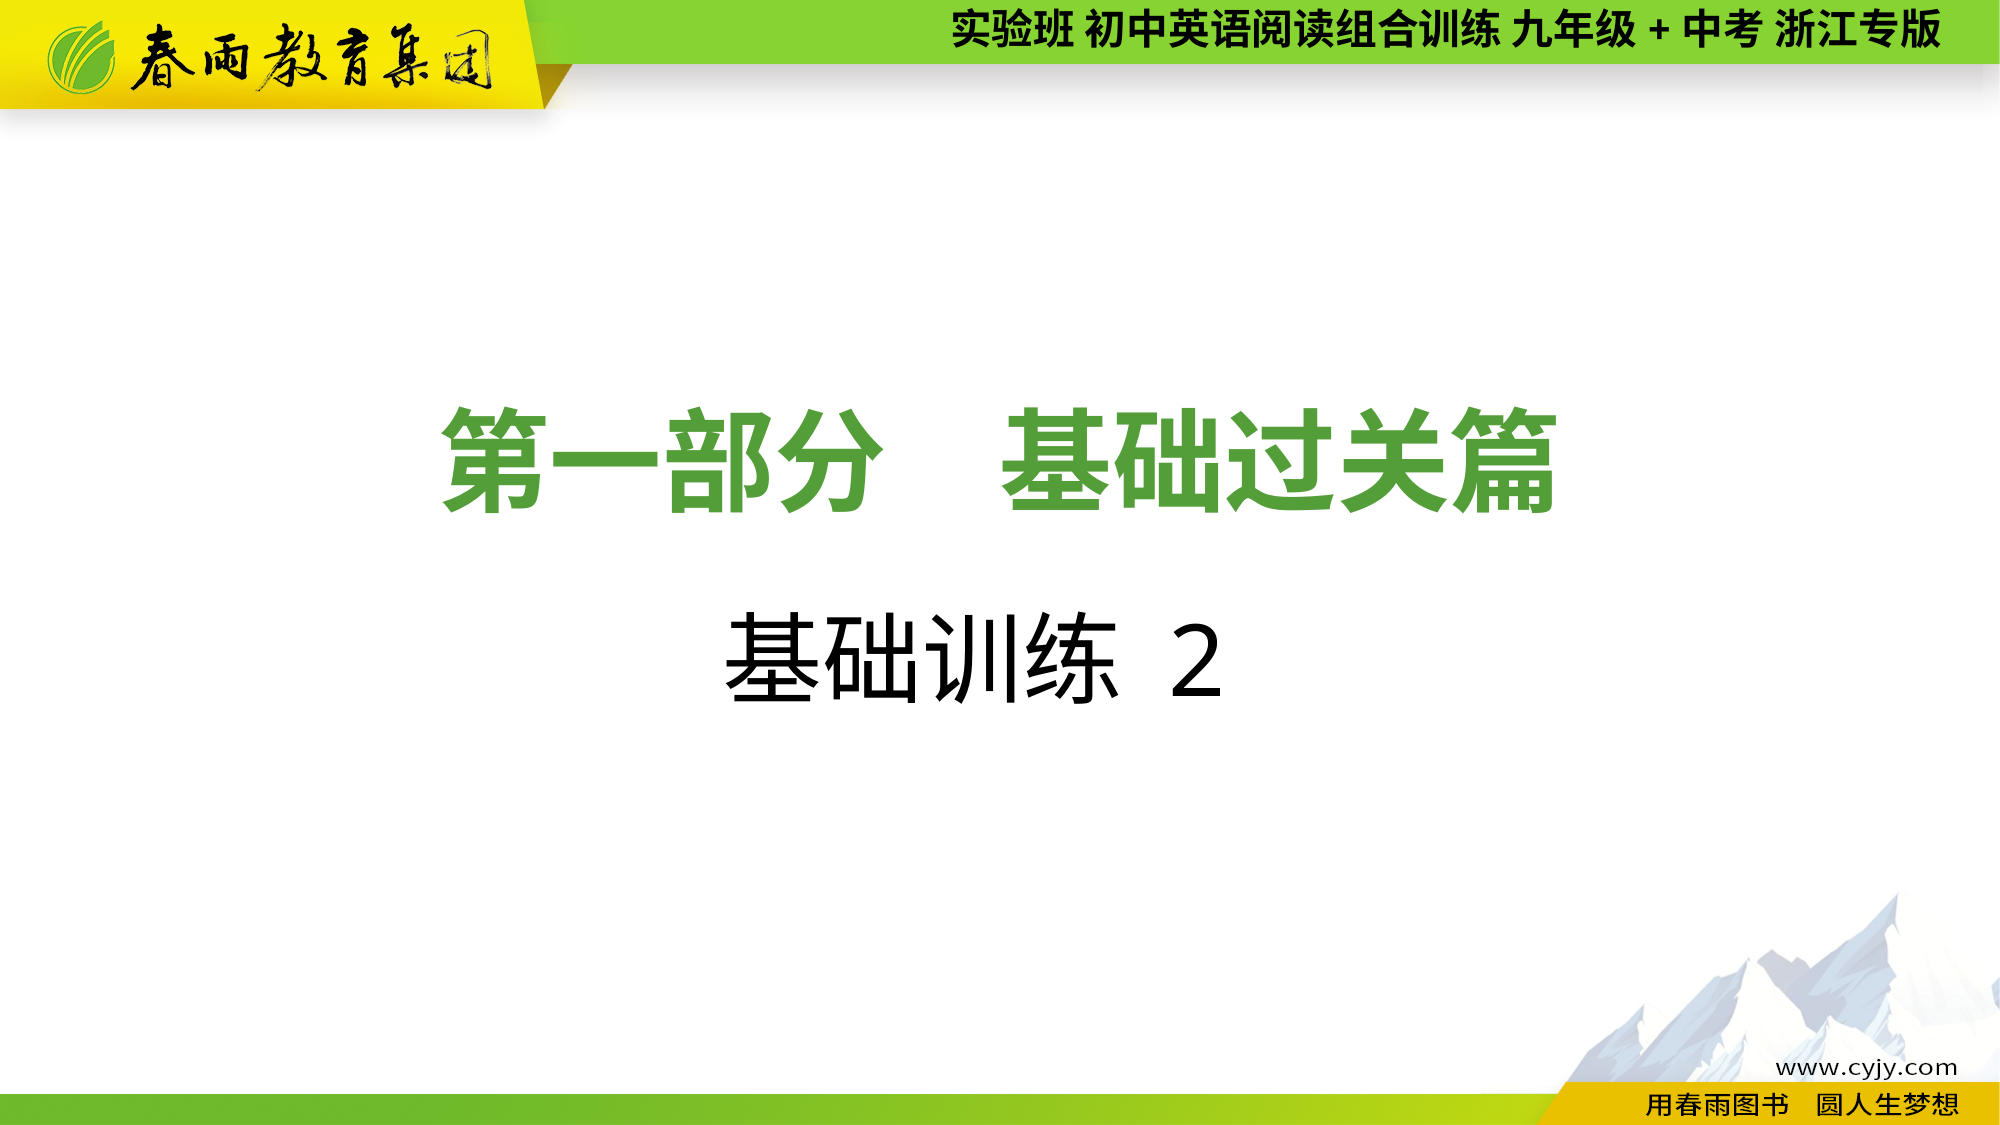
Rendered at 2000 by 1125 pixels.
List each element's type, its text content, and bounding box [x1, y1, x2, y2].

picture [0, 0, 2000, 1125]
text_box 基础训练 2 [54, 528, 1946, 724]
text_box 第一部分 基础过关篇 [54, 316, 1946, 528]
